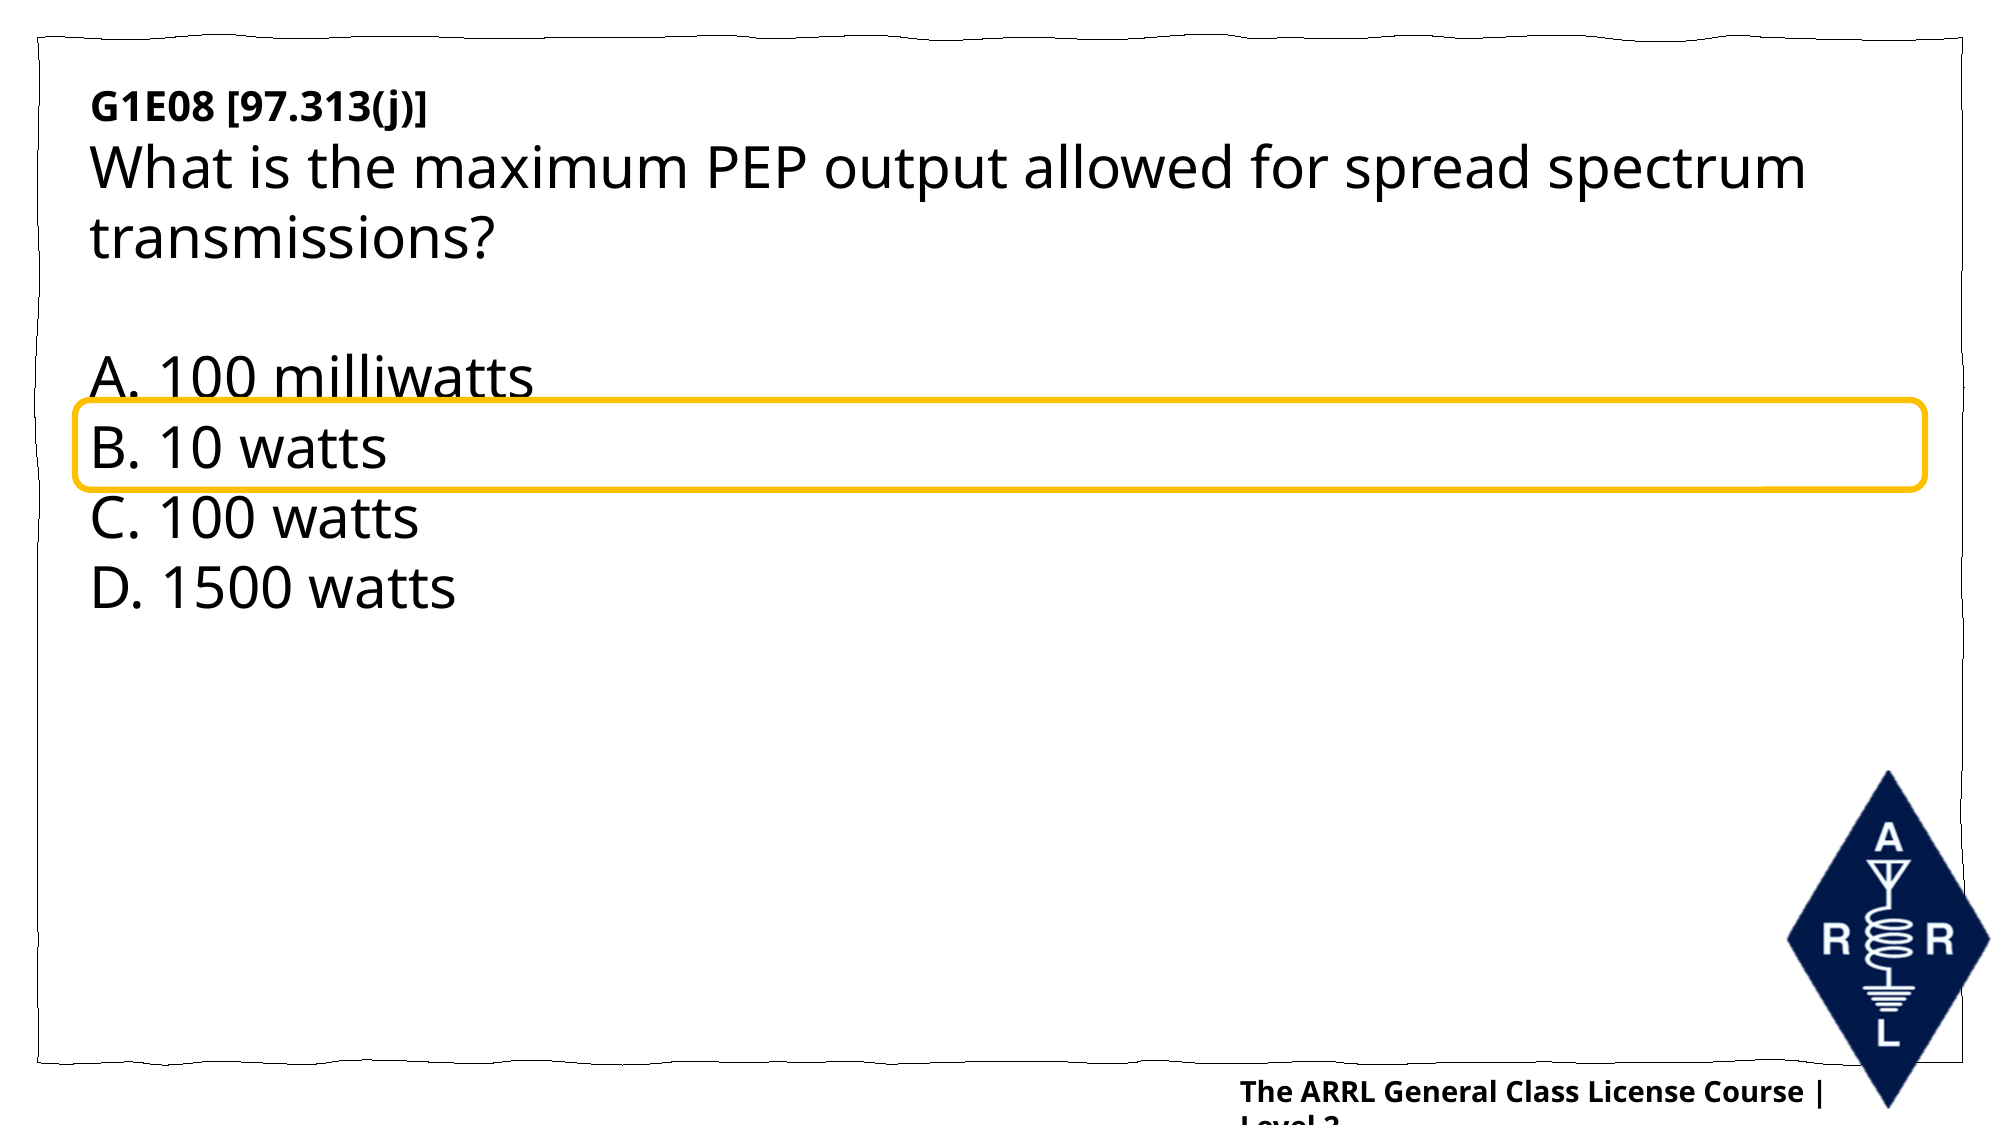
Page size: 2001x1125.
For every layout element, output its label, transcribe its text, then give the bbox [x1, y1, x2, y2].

text_box G1E08 [97.313(j)] What is the maximum PEP output allowed for spread spectrum transmissions? A. 100 milliwatts B. 10 watts C. 100 watts D. 1500 watts [75, 483, 1850, 628]
picture [1773, 752, 1999, 1125]
text_box [73, 398, 1927, 491]
text_box G1E08 [97.313(j)] What is the maximum PEP output allowed for spread spectrum transmissions? A. 100 milliwatts B. 10 watts C. 100 watts D. 1500 watts [75, 72, 1850, 407]
